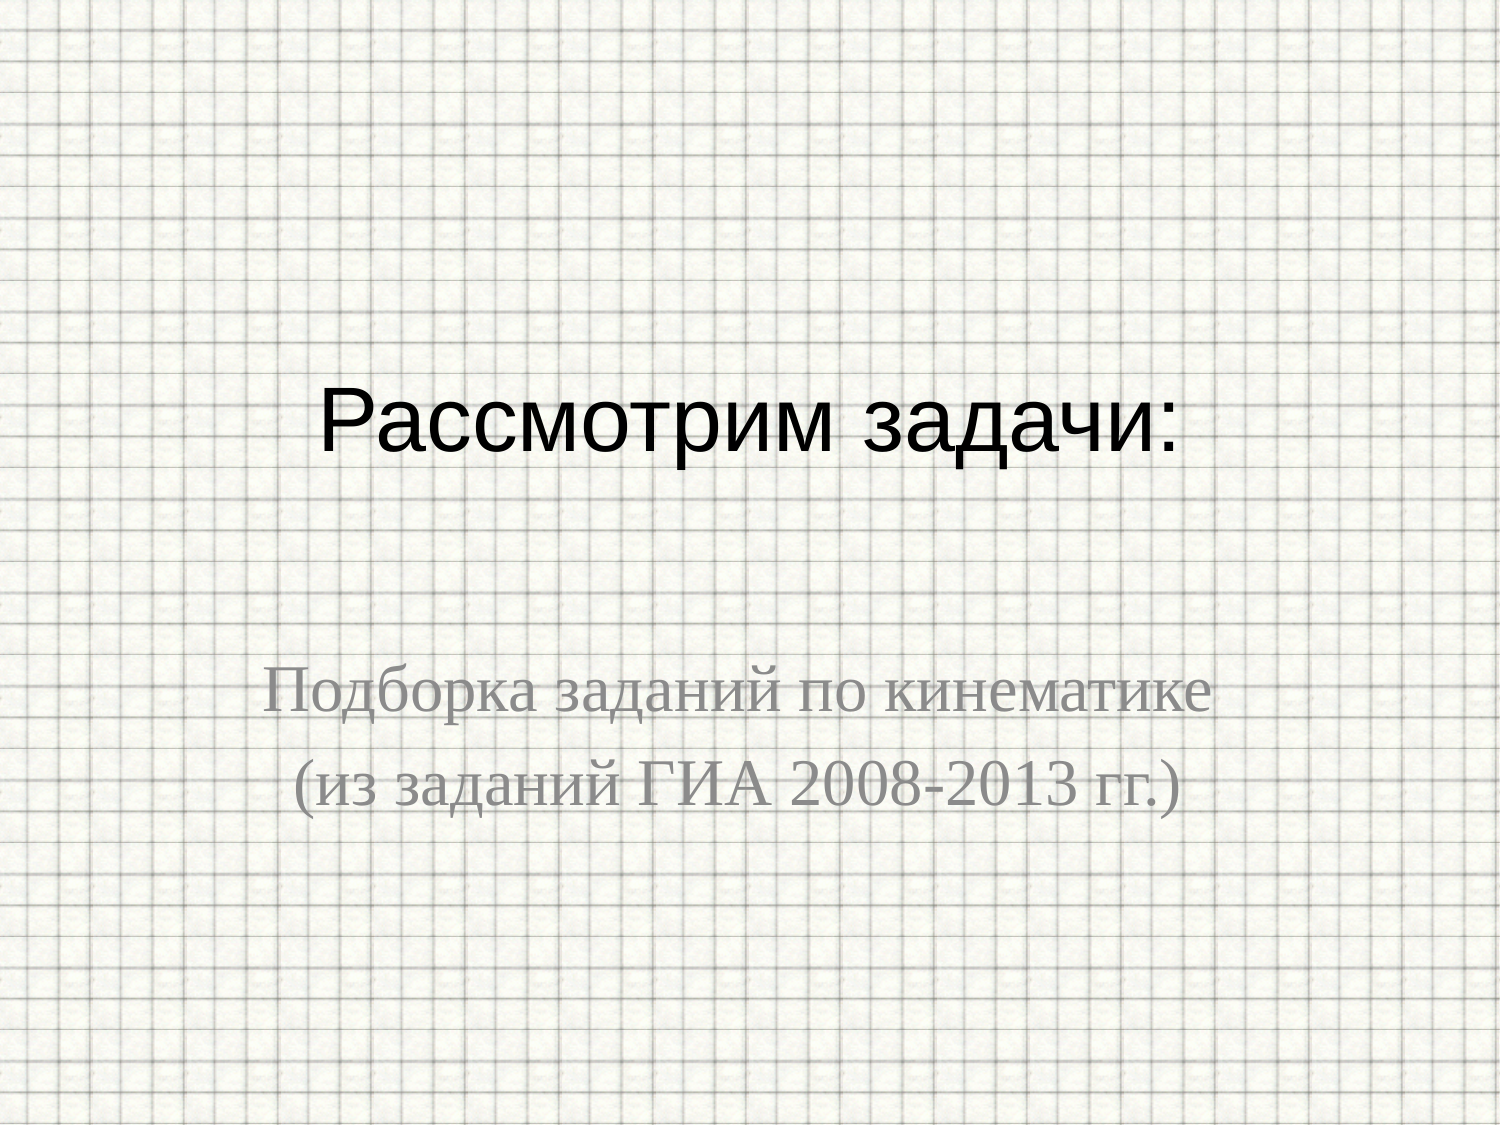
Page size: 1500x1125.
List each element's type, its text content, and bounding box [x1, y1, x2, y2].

title Рассмотрим задачи: [112, 349, 1388, 591]
picture [0, 0, 1500, 1125]
subtitle Подборка заданий по кинематике (из заданий ГИА 2008-2013 гг.) [117, 637, 1360, 925]
